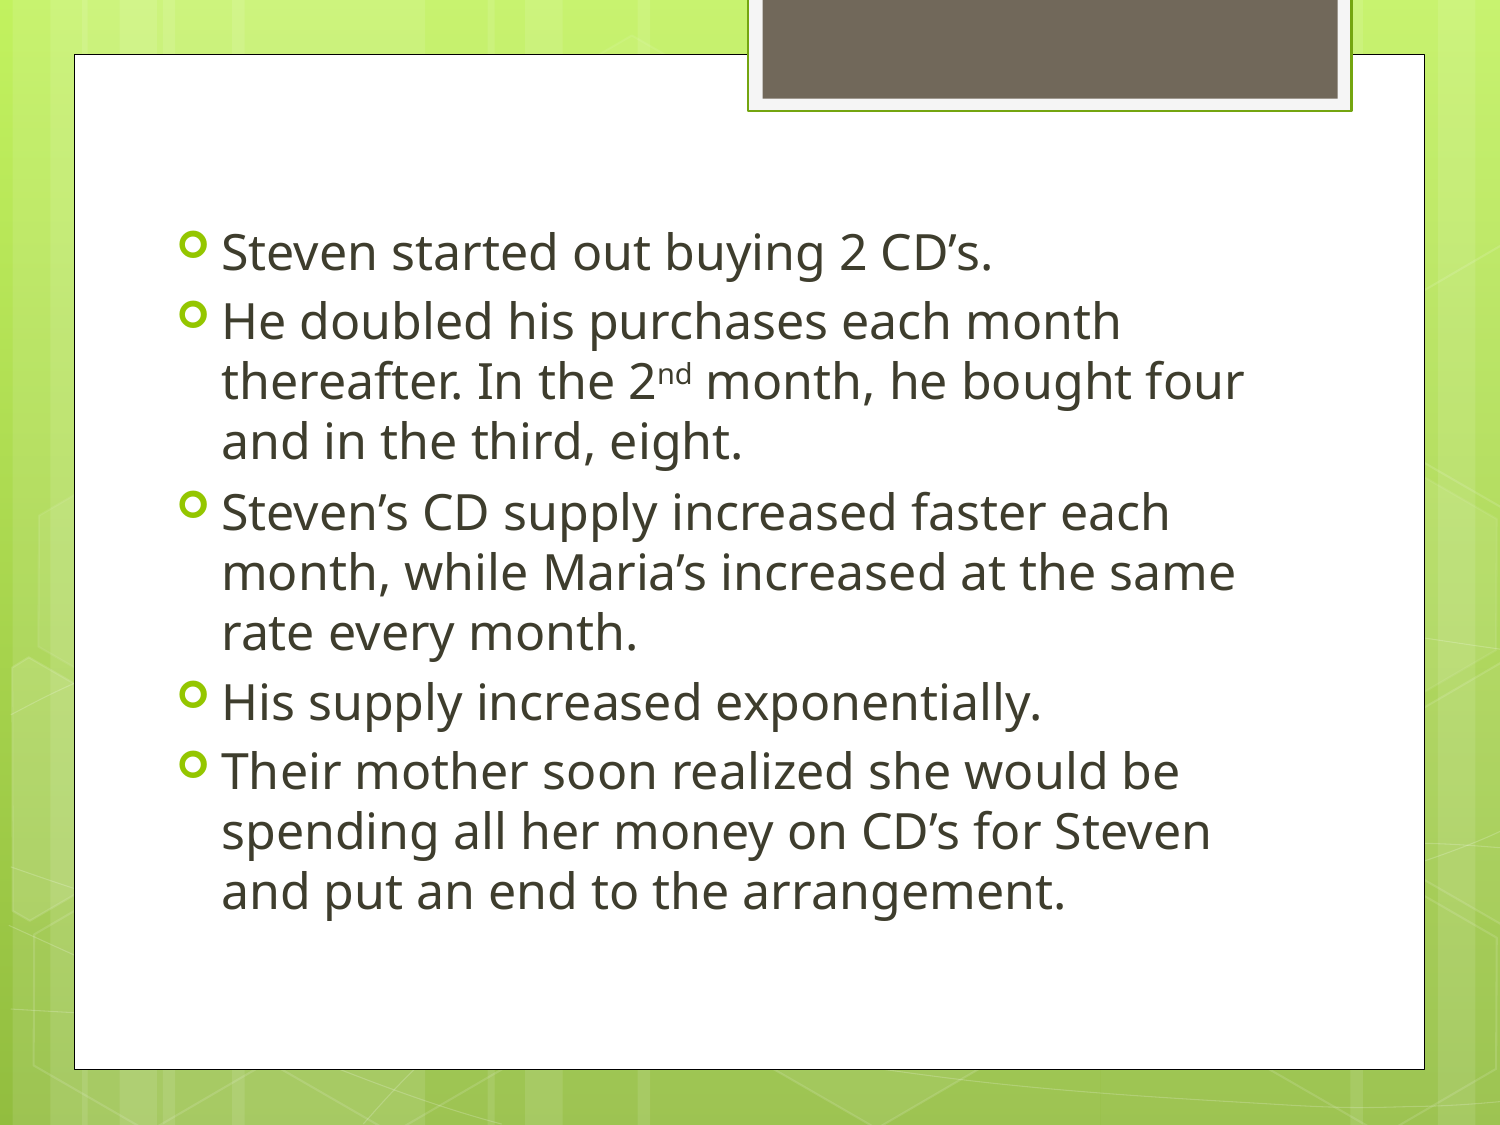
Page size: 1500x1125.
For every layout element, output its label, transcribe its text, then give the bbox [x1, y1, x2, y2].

list Steven started out buying 2 CD’s. He doubled his purchases each month thereafter. In the 2nd month, he bought four and in the third, eight. Steven’s CD supply increased faster each month, while Maria’s increased at the same rate every month. His supply increased exponentially. Their mother soon realized she would be spending all her money on CD’s for Steven and put an end to the arrangement. [150, 212, 1283, 957]
